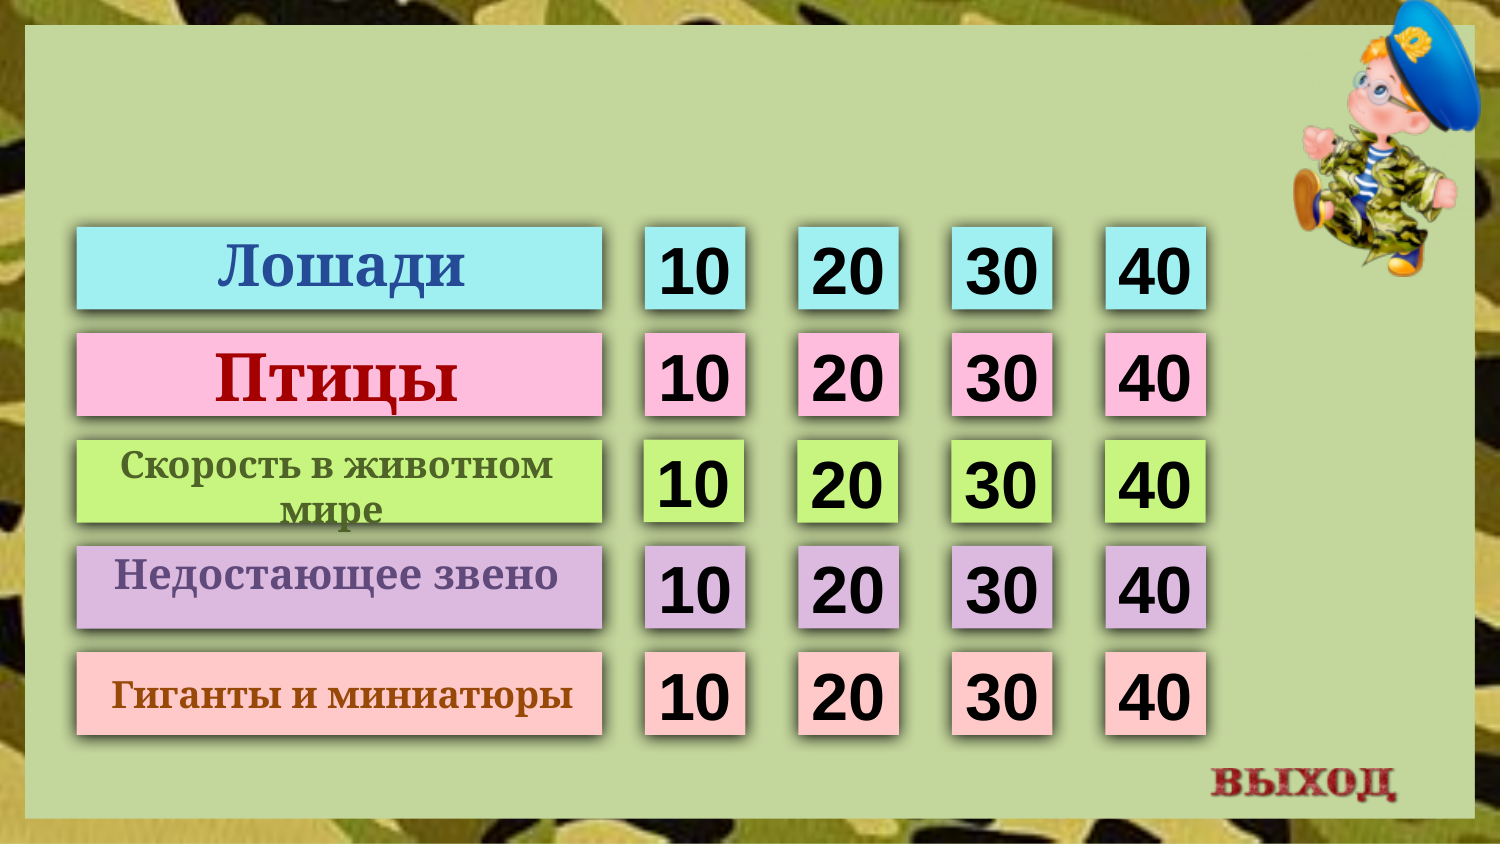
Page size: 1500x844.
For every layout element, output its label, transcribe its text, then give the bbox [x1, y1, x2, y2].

text_box 20 [798, 226, 899, 310]
text_box Птицы [76, 327, 597, 423]
text_box [76, 546, 603, 629]
text_box 20 [798, 333, 899, 416]
text_box 30 [951, 652, 1053, 735]
text_box 20 [798, 545, 899, 629]
text_box 20 [797, 440, 898, 523]
text_box Гиганты и миниатюры [70, 663, 615, 724]
text_box 10 [643, 439, 744, 523]
picture [0, 0, 1500, 844]
text_box 40 [1105, 333, 1206, 416]
text_box 40 [1105, 226, 1206, 310]
text_box 40 [1105, 652, 1206, 735]
text_box Скорость в животном мире [76, 433, 597, 539]
text_box 30 [951, 440, 1052, 523]
text_box 10 [645, 545, 746, 629]
text_box 30 [951, 226, 1053, 310]
text_box [76, 724, 603, 735]
text_box 10 [644, 652, 746, 735]
text_box 30 [952, 545, 1053, 629]
text_box [76, 652, 603, 663]
text_box [597, 440, 603, 523]
text_box 20 [798, 652, 899, 735]
text_box 10 [644, 226, 746, 310]
text_box [597, 333, 603, 416]
text_box 10 [644, 333, 746, 416]
text_box 40 [1105, 545, 1206, 629]
text_box Недостающее звено [76, 540, 597, 605]
text_box Лошади [76, 221, 609, 306]
text_box [76, 306, 603, 310]
text_box 30 [951, 333, 1053, 416]
text_box 40 [1105, 440, 1206, 523]
